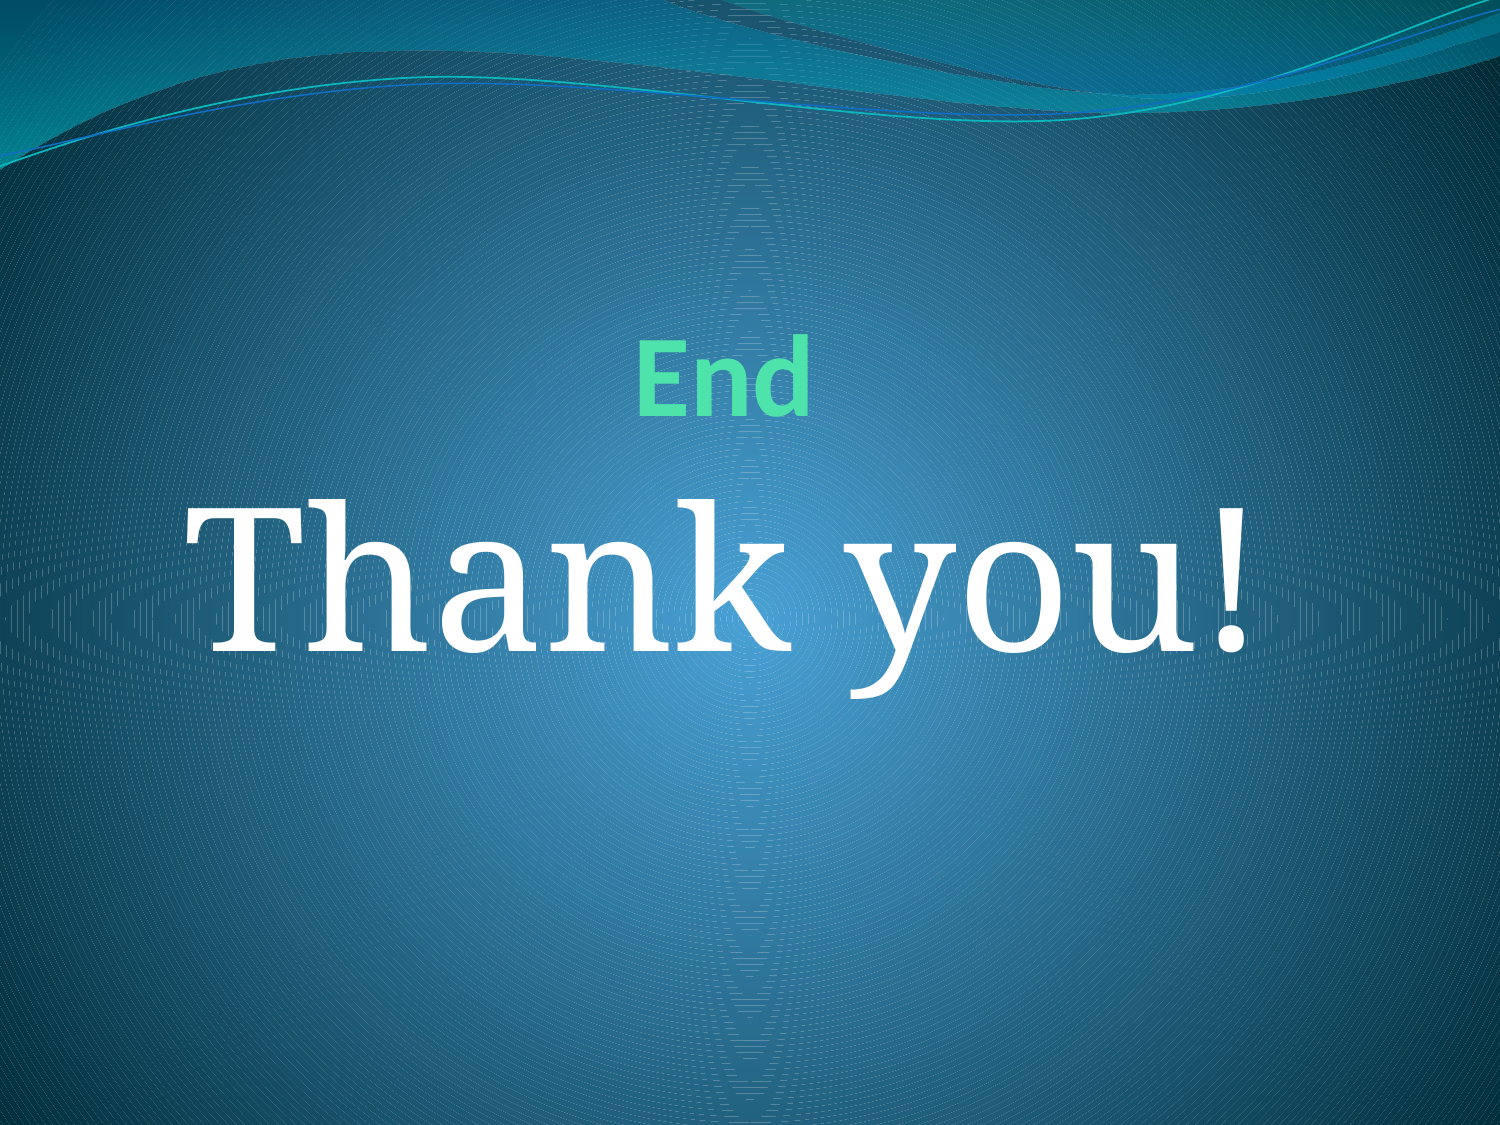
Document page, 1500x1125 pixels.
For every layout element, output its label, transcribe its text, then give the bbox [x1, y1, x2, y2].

title End [86, 216, 1362, 440]
list Thank you! [86, 443, 1362, 692]
